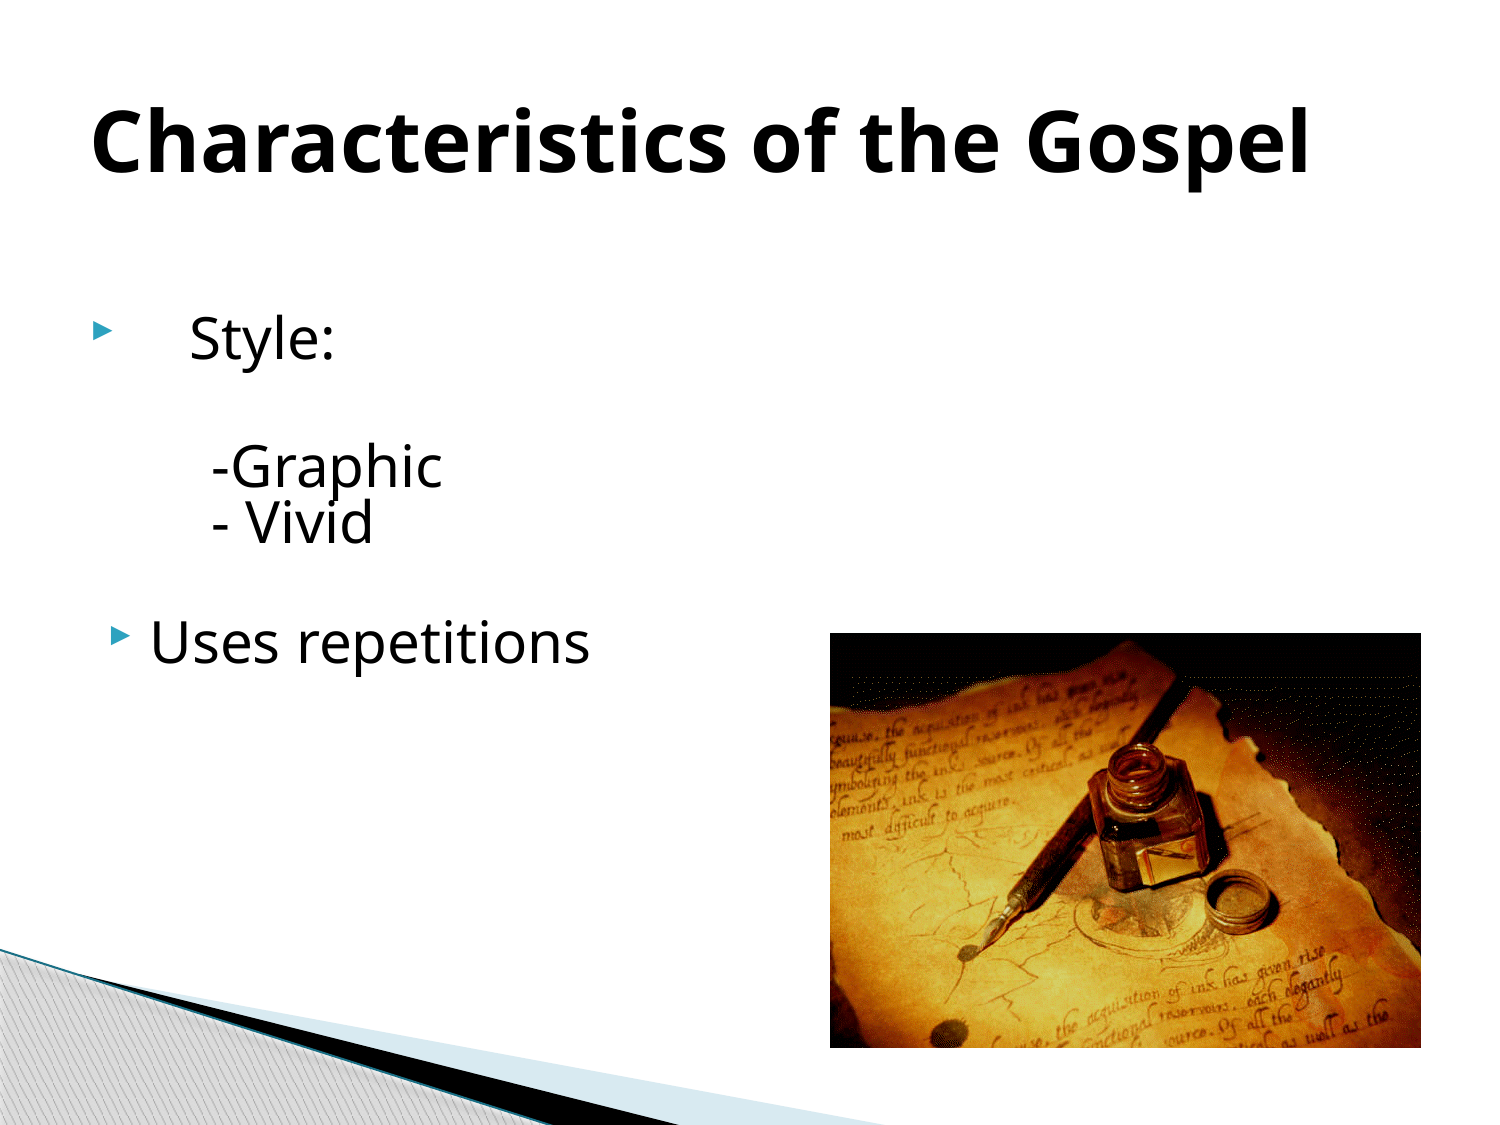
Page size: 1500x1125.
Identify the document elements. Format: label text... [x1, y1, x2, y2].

picture [829, 633, 1422, 1048]
list Style: -Graphic - Vivid Uses repetitions [75, 243, 1425, 986]
title Characteristics of the Gospel [75, 45, 1425, 233]
